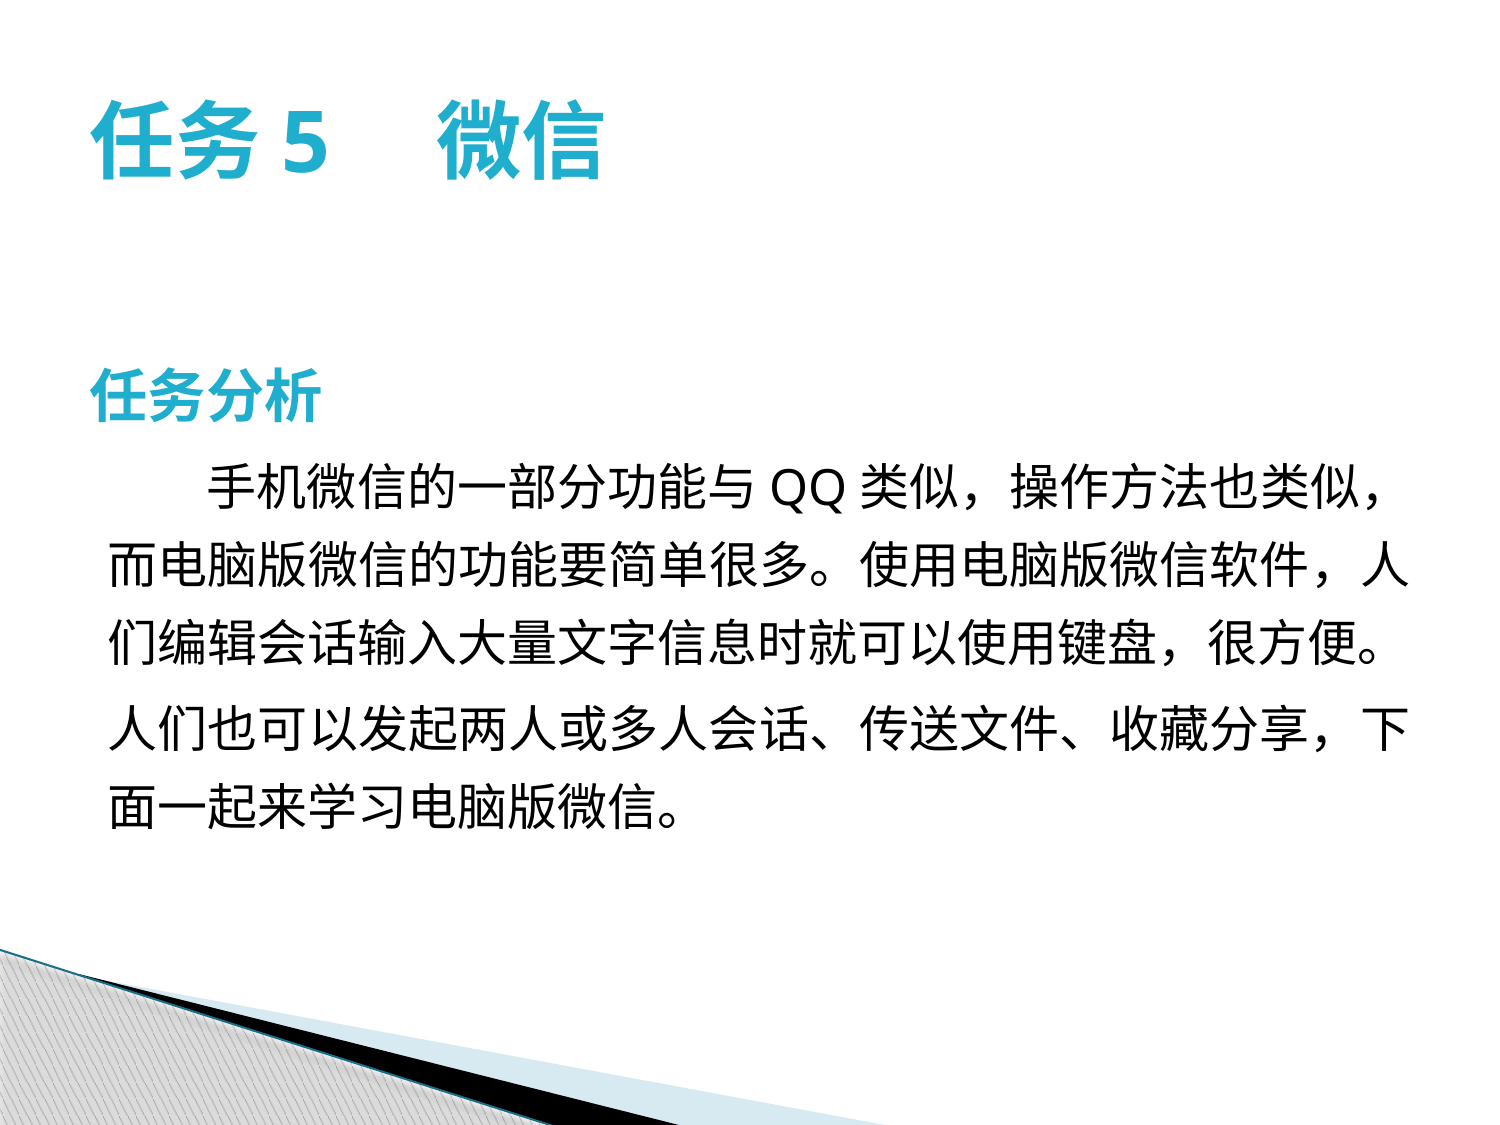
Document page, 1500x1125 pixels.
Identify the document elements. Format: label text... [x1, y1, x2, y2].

title 任务5 微信 [75, 45, 1425, 233]
list 任务分析 手机微信的一部分功能与QQ类似，操作方法也类似，而电脑版微信的功能要简单很多。使用电脑版微信软件，人们编辑会话输入大量文字信息时就可以使用键盘，很方便。 人们也可以发起两人或多人会话、传送文件、收藏分享，下面一起来学习电脑版微信。 [75, 309, 1425, 953]
